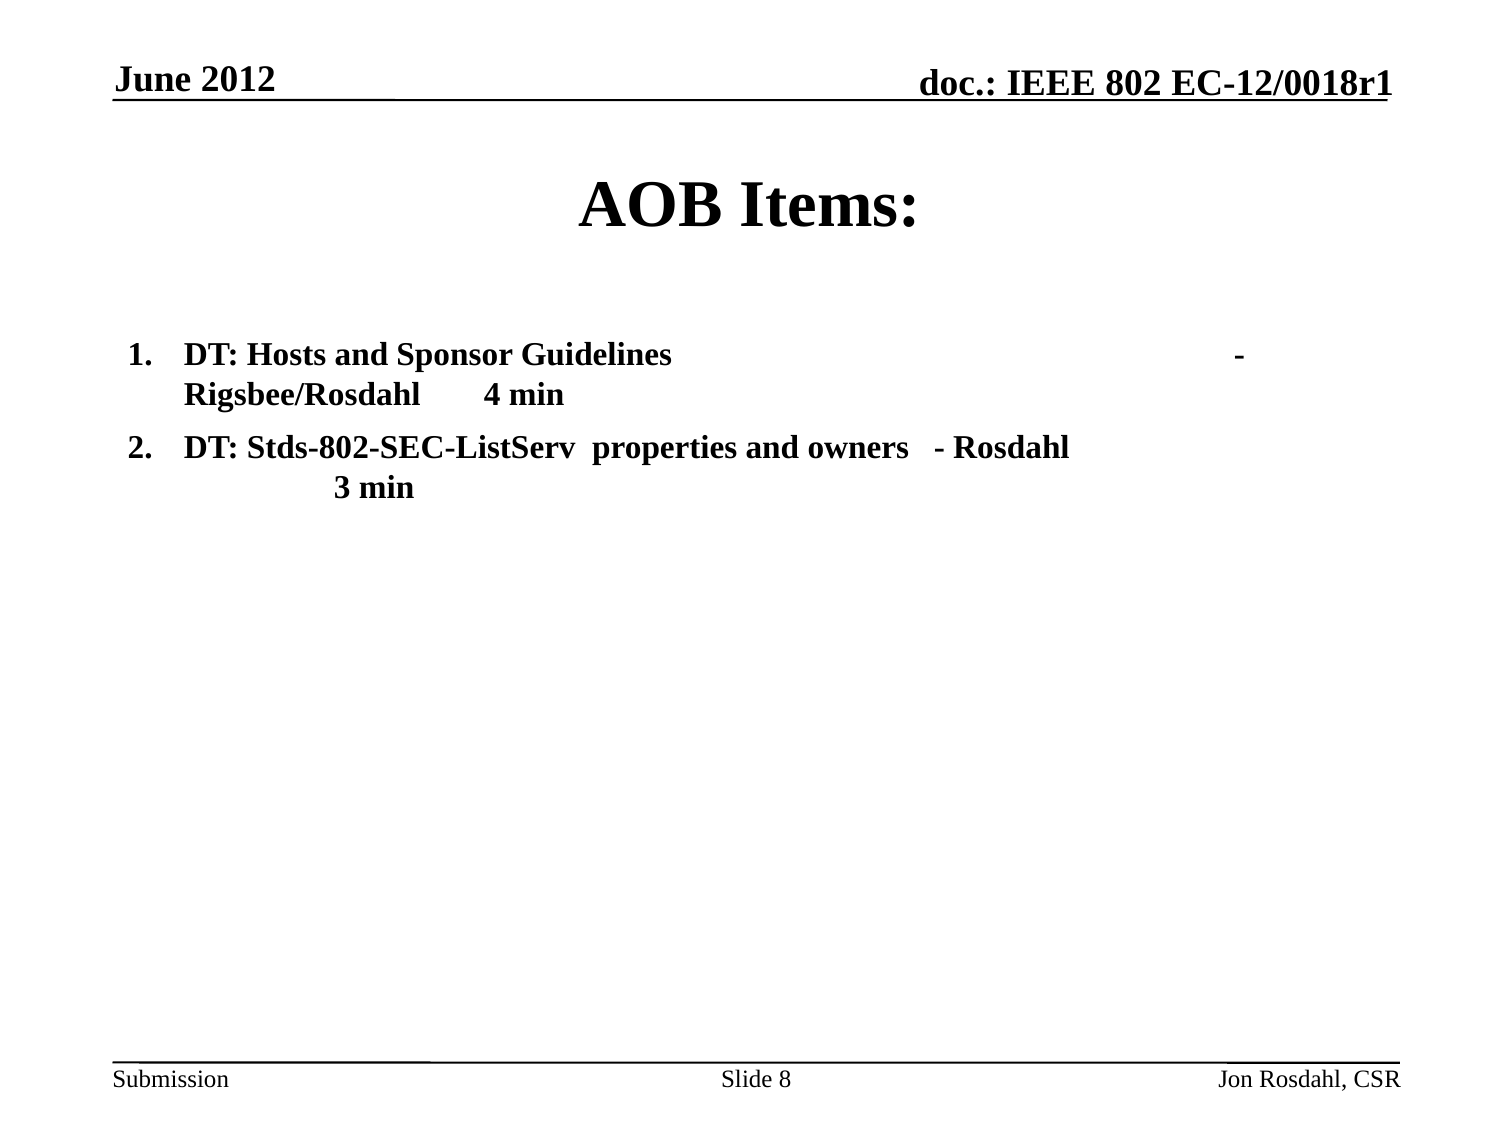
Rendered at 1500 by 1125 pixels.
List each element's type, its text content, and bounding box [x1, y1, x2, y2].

footer Jon Rosdahl, CSR [878, 1061, 1402, 1093]
slide_number Slide 8 [712, 1061, 800, 1123]
list DT: Hosts and Sponsor Guidelines - Rigsbee/Rosdahl 4 min DT: Stds-802-SEC-ListServ properties and owners - Rosdahl 3 min [112, 324, 1388, 1000]
title AOB Items: [112, 112, 1388, 288]
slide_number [114, 54, 423, 100]
